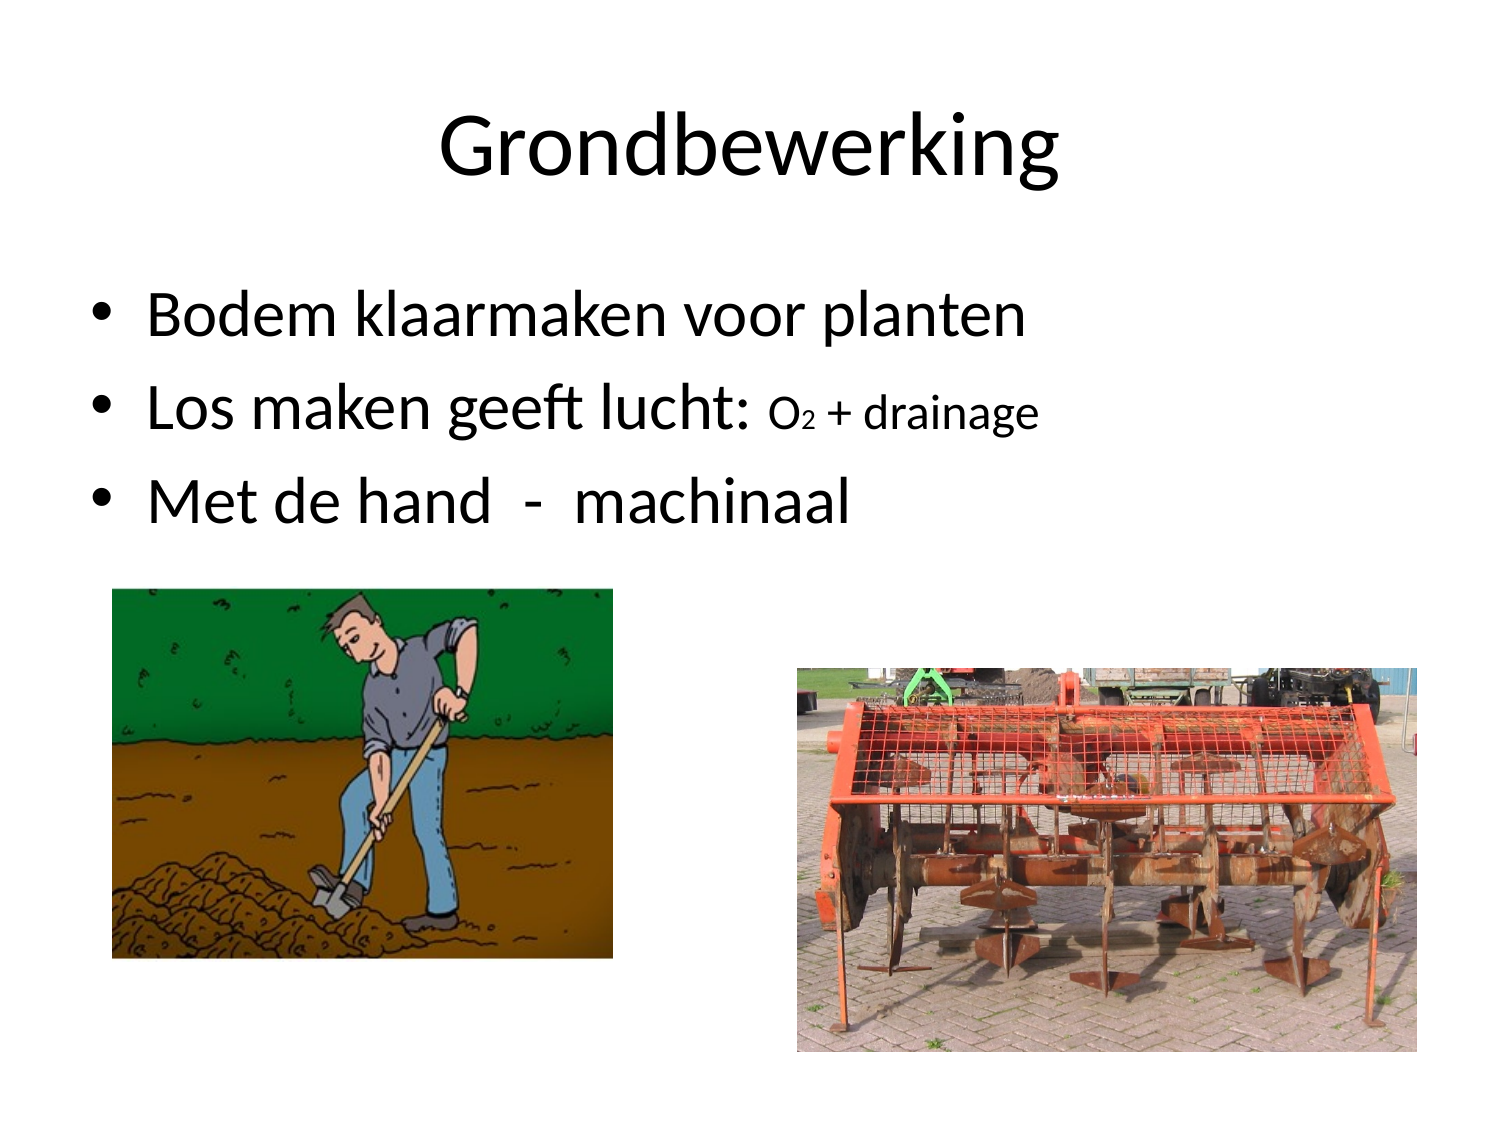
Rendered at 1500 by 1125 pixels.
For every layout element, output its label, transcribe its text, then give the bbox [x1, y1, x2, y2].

title Grondbewerking [75, 45, 1425, 233]
picture [796, 668, 1417, 1052]
picture [111, 585, 613, 962]
list Bodem klaarmaken voor planten Los maken geeft lucht: O2 + drainage Met de hand - machinaal [75, 262, 1425, 1005]
